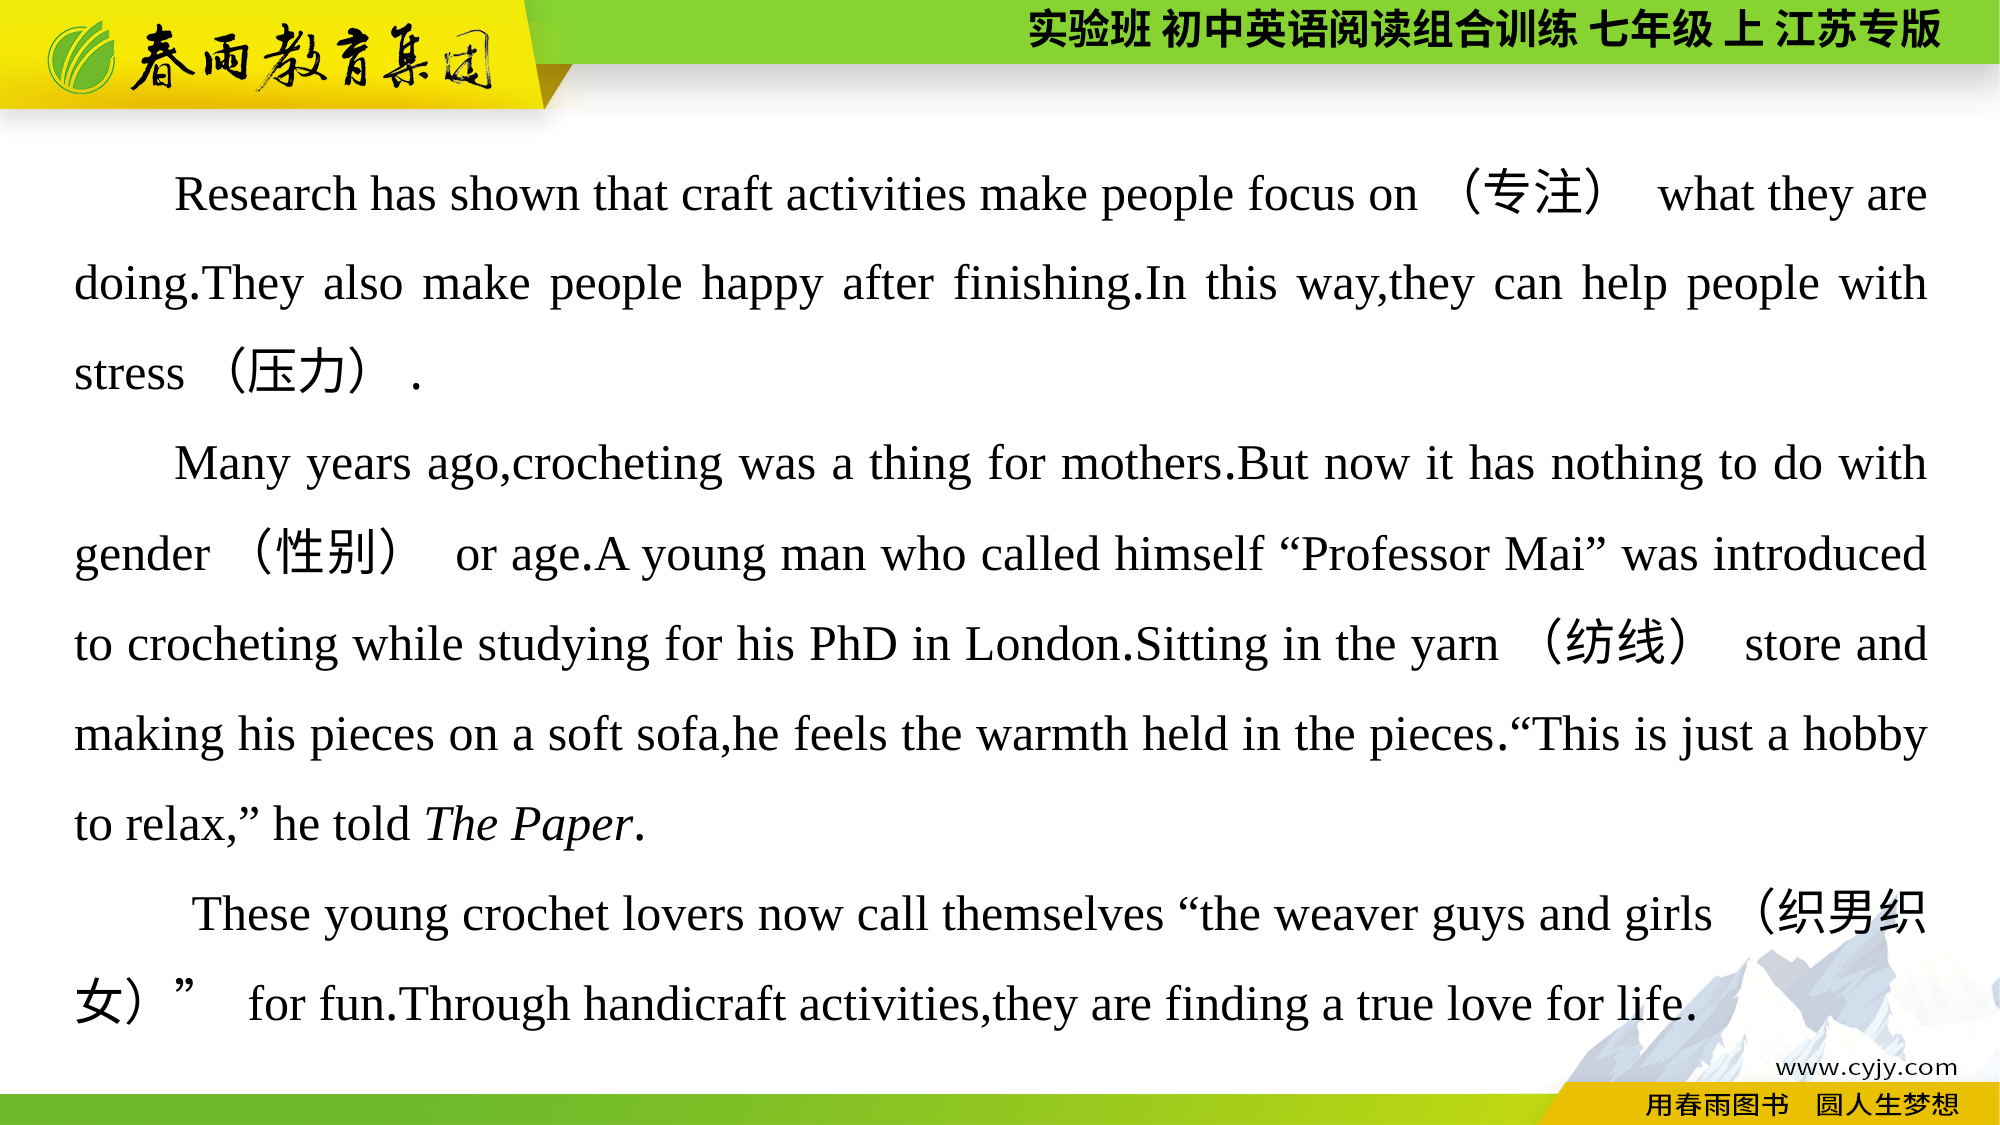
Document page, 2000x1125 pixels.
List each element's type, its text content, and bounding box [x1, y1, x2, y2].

list Research has shown that craft activities make people focus on（专注） what they are doing.They also make people happy after finishing.In this way,they can help people with stress（压力）. Many years ago,crocheting was a thing for mothers.But now it has nothing to do with gender（性别） or age.A young man who called himself “Professor Mai” was introduced to crocheting while studying for his PhD in London.Sitting in the yarn（纺线） store and making his pieces on a soft sofa,he feels the warmth held in the pieces.“This is just a hobby to relax,” he told The Paper. These young crochet lovers now call themselves “the weaver guys and girls（织男织女）” for fun.Through handicraft activities,they are finding a true love for life. [59, 122, 1944, 1035]
picture [0, 0, 2000, 1125]
